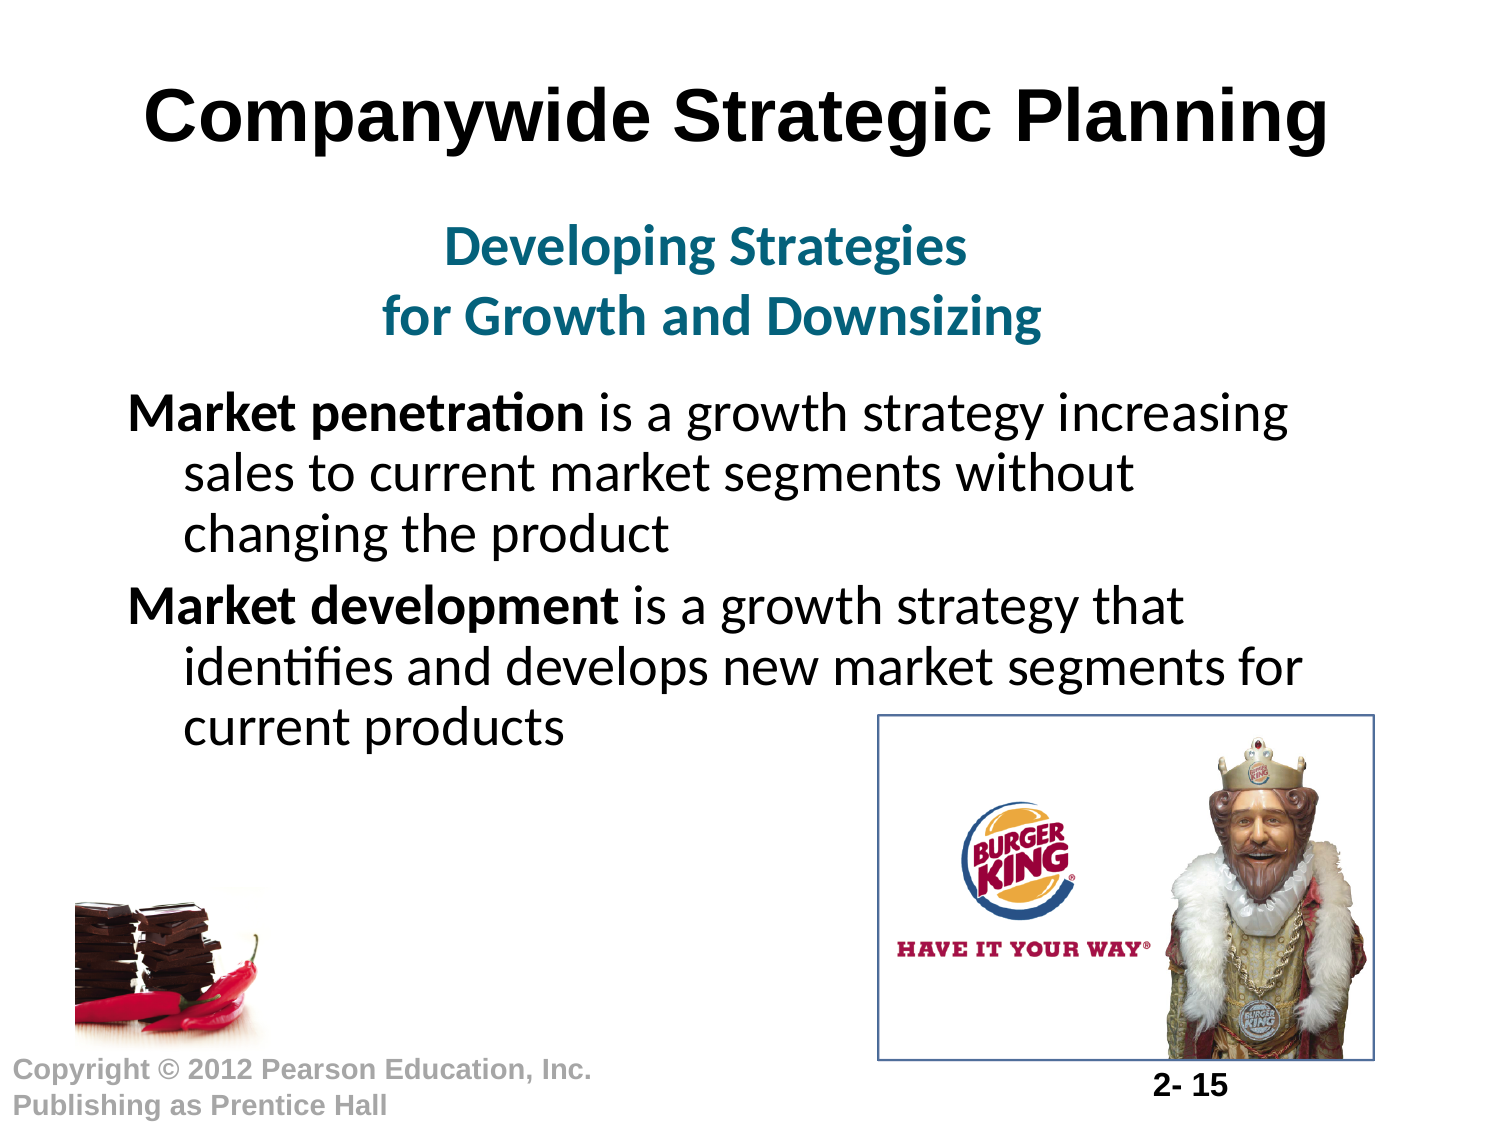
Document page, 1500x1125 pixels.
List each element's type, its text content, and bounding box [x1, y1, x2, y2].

picture [874, 712, 1377, 1063]
title Companywide Strategic Planning [99, 24, 1376, 213]
list Market penetration is a growth strategy increasing sales to current market segments without changing the product Market development is a growth strategy that identifies and develops new market segments for current products [112, 374, 1351, 1013]
picture [75, 887, 275, 1054]
list Developing Strategies for Growth and Downsizing [0, 199, 1426, 276]
